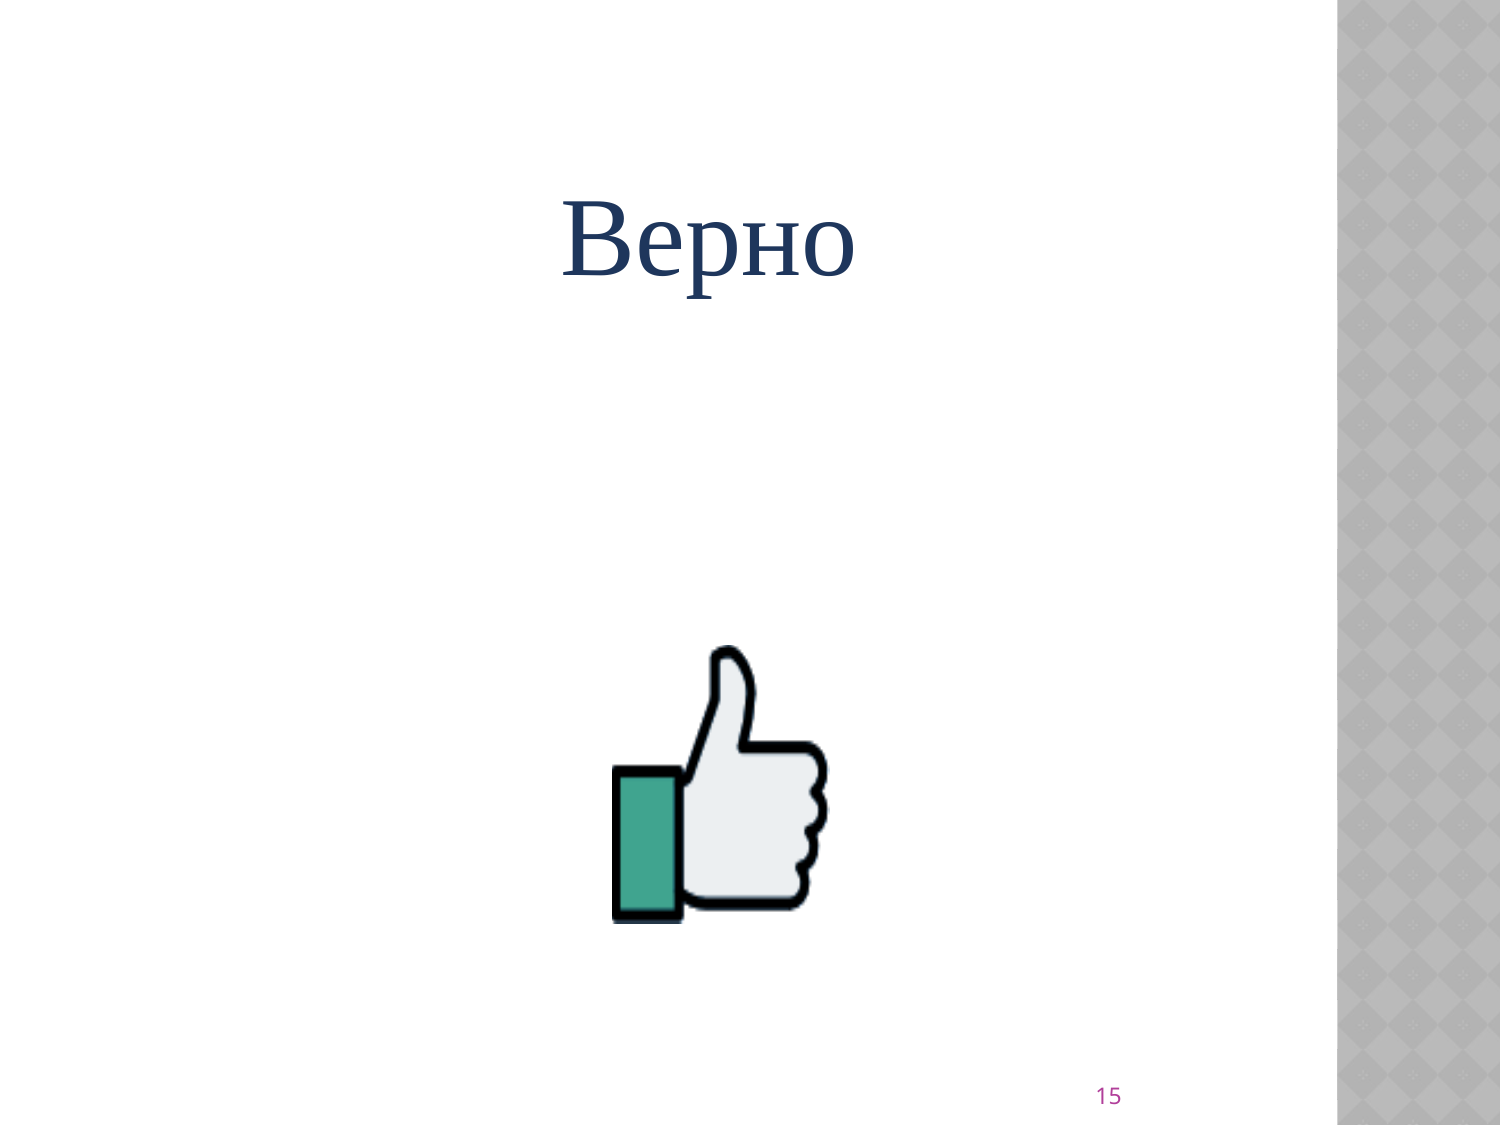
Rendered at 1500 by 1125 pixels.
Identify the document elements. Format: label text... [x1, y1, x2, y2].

picture [611, 645, 831, 924]
slide_number 15 [1025, 1075, 1122, 1113]
text_box Верно [109, 155, 1333, 306]
